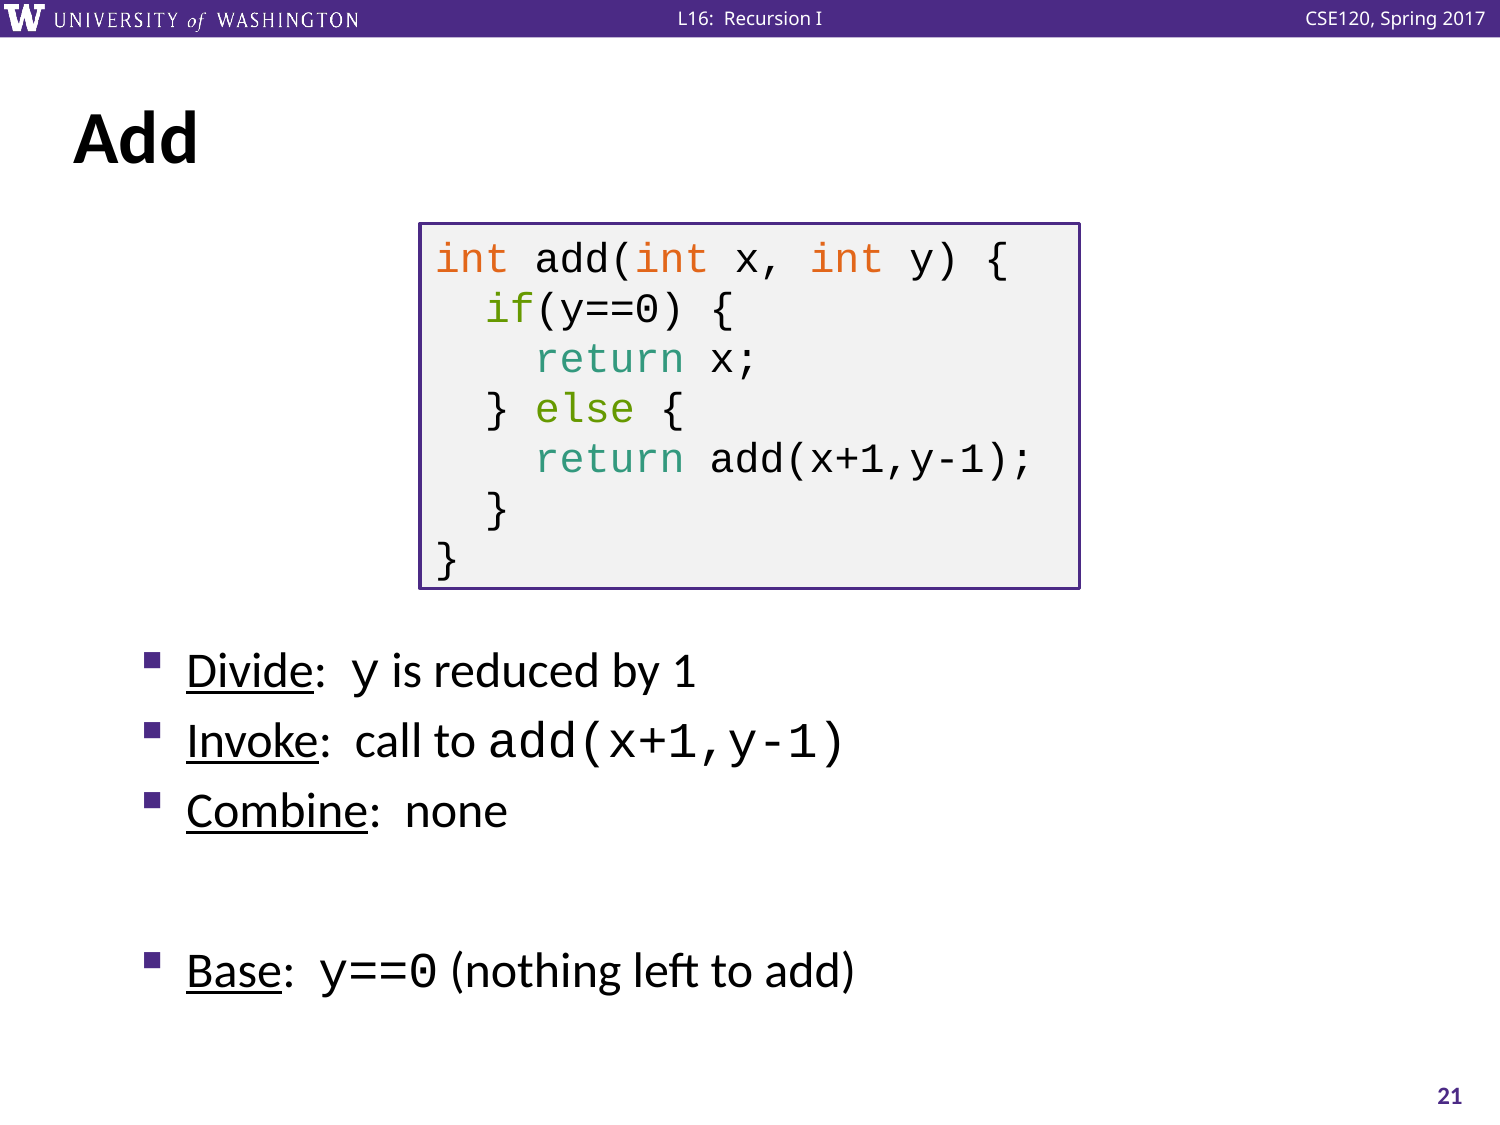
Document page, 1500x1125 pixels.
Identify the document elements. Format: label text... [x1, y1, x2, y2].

picture [4, 4, 358, 32]
slide_number 21 [1400, 1065, 1500, 1125]
title Add [58, 71, 1438, 197]
list Divide: y is reduced by 1 Invoke: call to add(x+1,y-1) Combine: none Base: y==0 (nothing left to add) [64, 223, 1438, 1040]
text_box int add(int x, int y) { if(y==0) { return x; } else { return add(x+1,y-1); } } [419, 223, 1080, 589]
